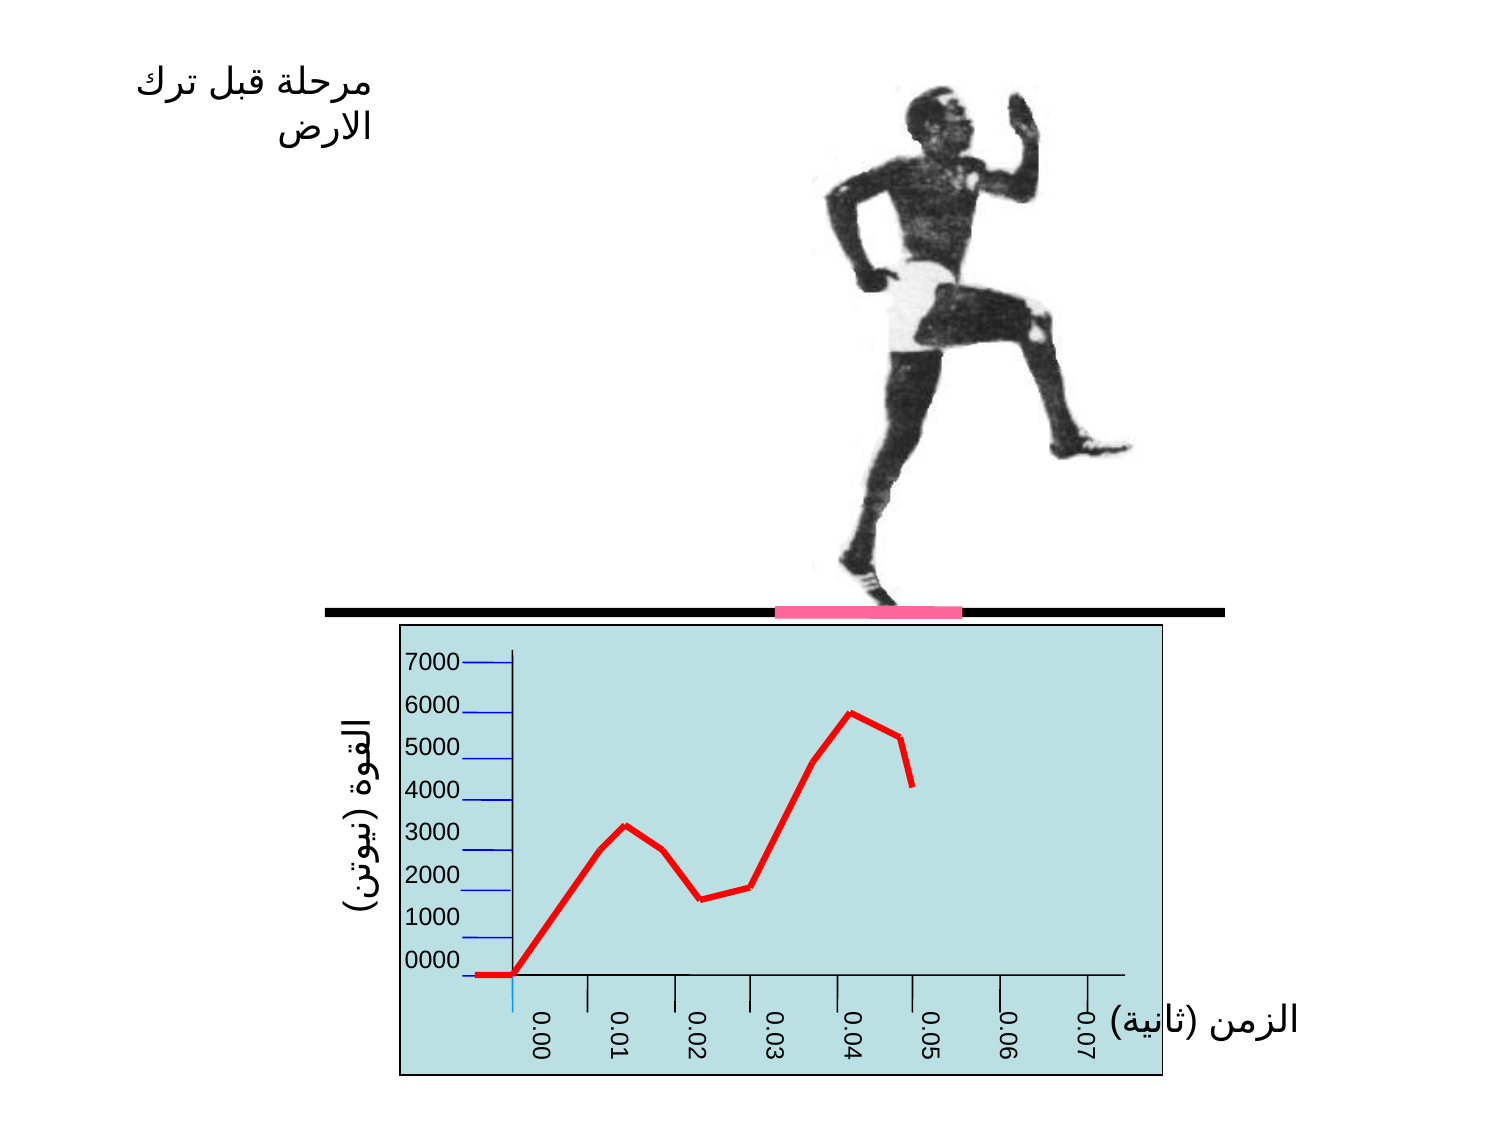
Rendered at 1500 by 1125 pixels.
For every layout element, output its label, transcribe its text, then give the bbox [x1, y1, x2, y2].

picture [437, 11, 1214, 612]
text_box مرحلة قبل ترك الارض [74, 49, 388, 155]
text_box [324, 612, 1297, 1076]
